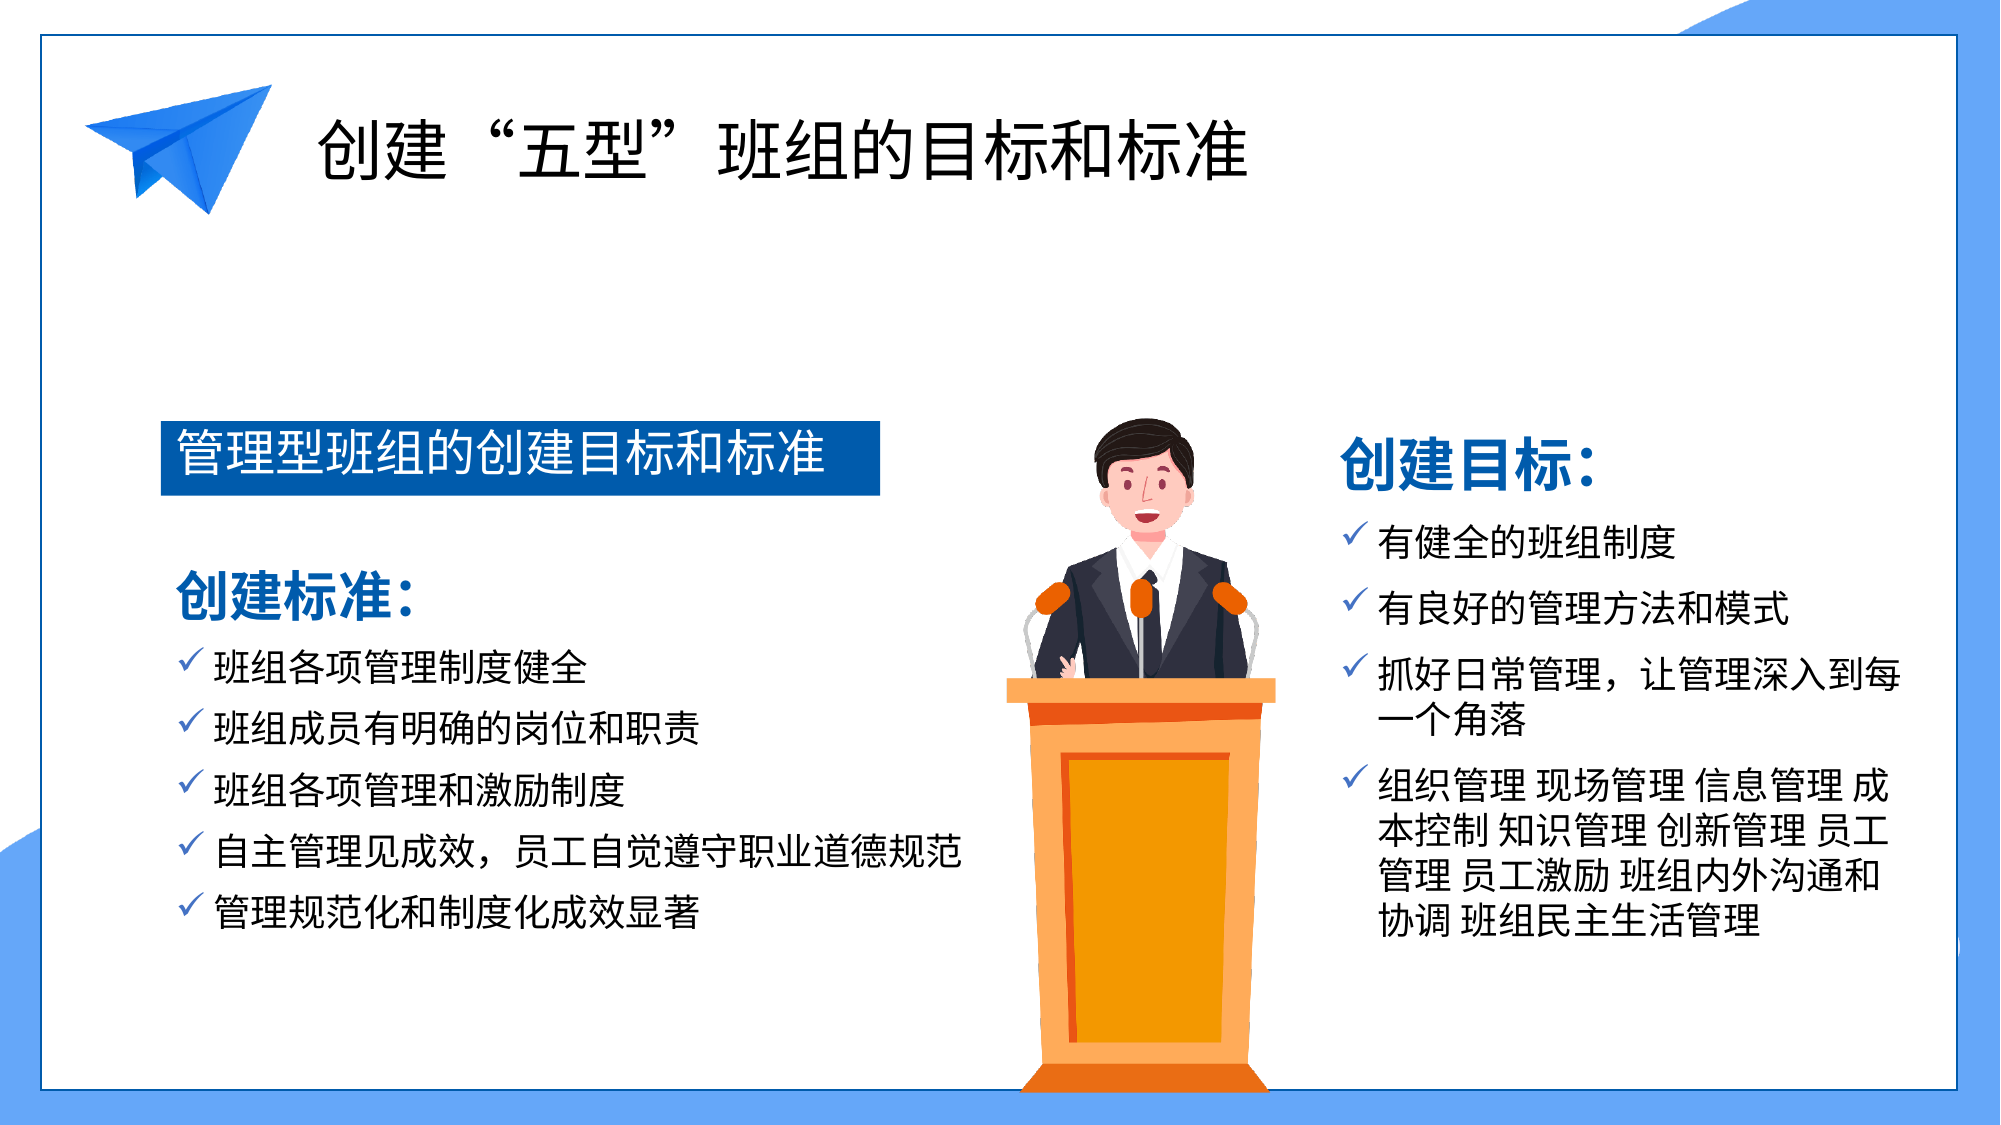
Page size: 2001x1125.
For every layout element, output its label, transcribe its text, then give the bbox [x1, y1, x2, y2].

text_box 管理型班组的创建目标和标准 [160, 421, 776, 496]
text_box 创建目标： 有健全的班组制度 有良好的管理方法和模式 抓好日常管理，让管理深入到每一个角落 组织管理 现场管理 信息管理 成本控制 知识管理 创新管理 员工管理 员工激励 班组内外沟通和协调 班组民主生活管理 [1521, 421, 1930, 911]
text_box 创建标准： 班组各项管理制度健全 班组成员有明确的岗位和职责 班组各项管理和激励制度 自主管理见成效，员工自觉遵守职业道德规范 管理规范化和制度化成效显著 [160, 562, 776, 988]
picture [0, 0, 2000, 1125]
